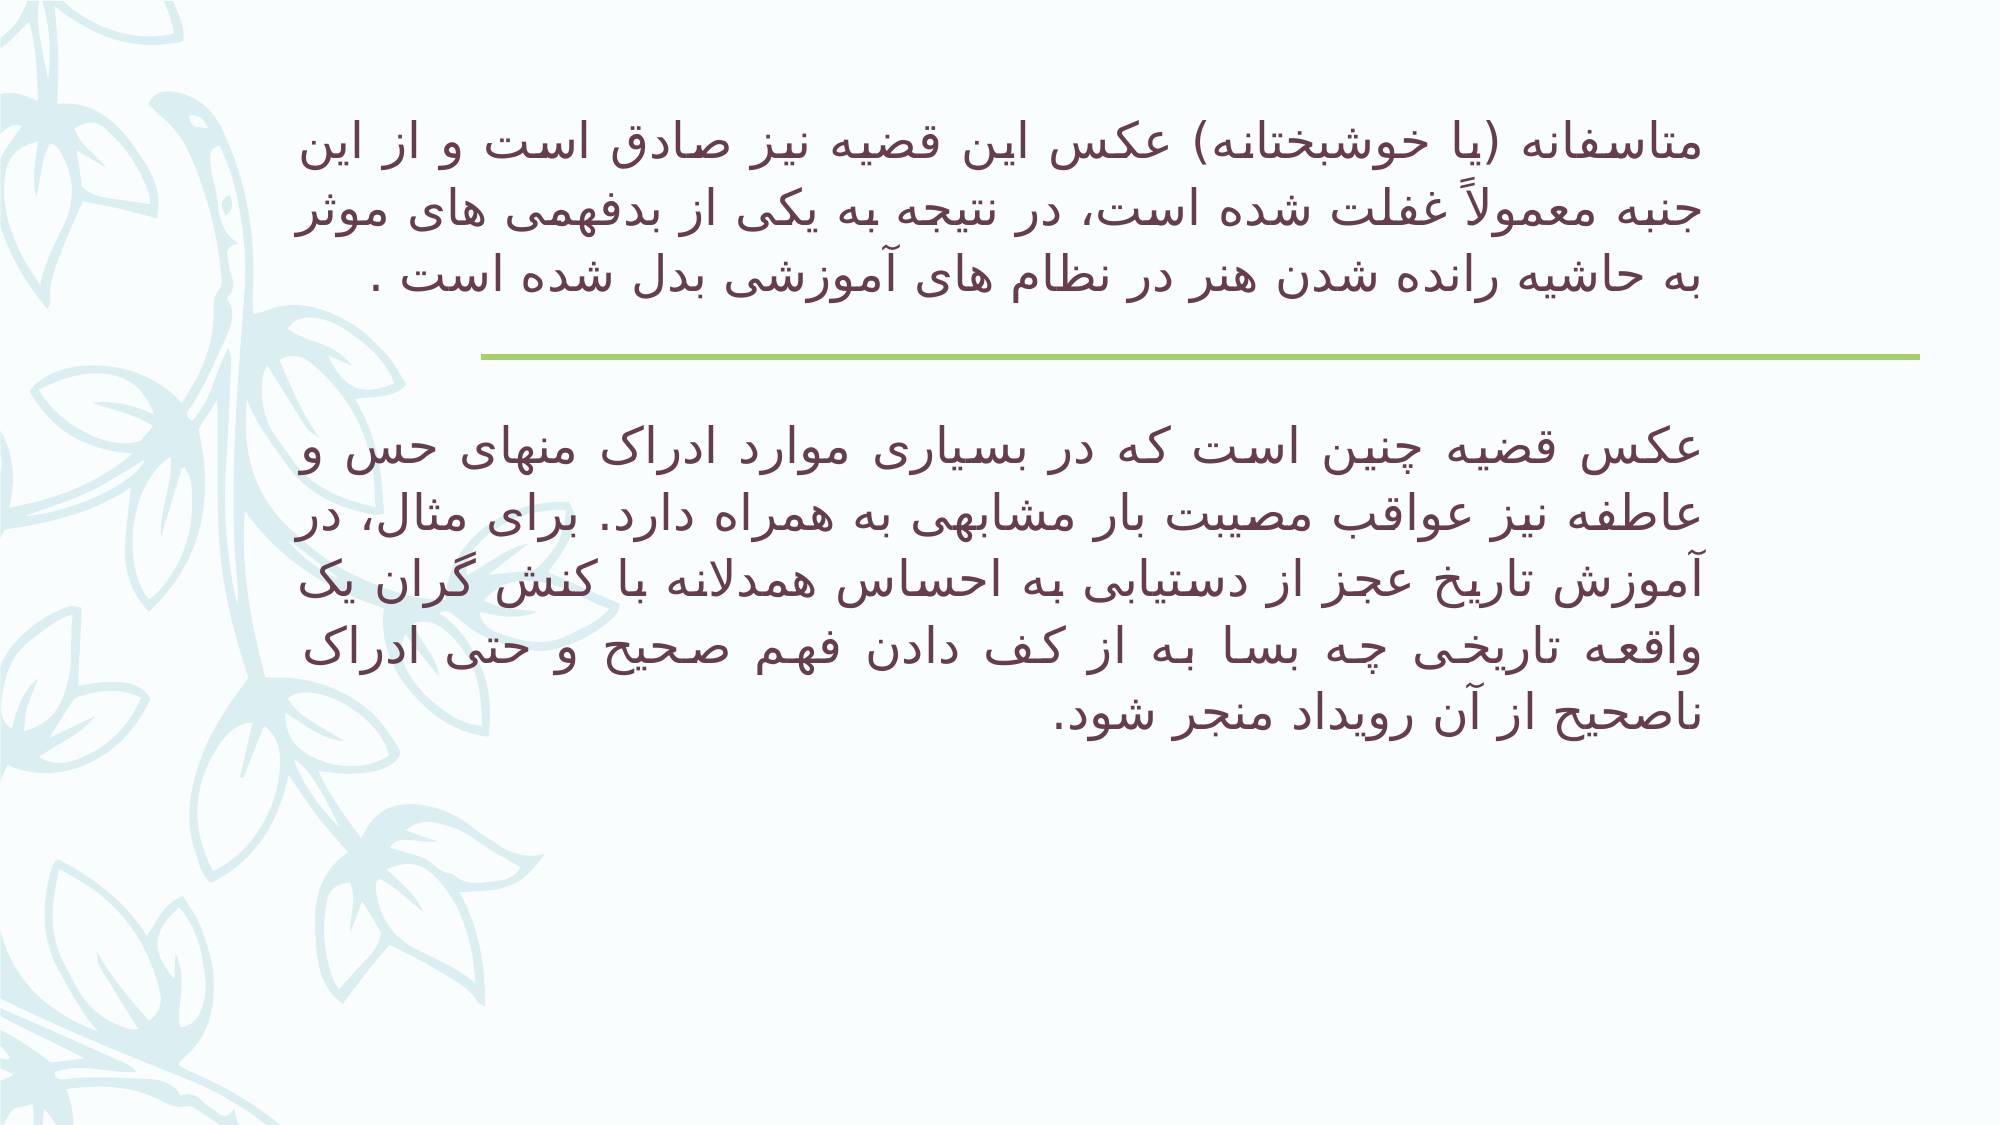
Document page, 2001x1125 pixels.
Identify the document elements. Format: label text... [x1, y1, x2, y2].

list متاسفانه (یا خوشبختانه) عکس این قضیه نیز صادق است و از این جنبه معمولاً غفلت شده است، در نتیجه به یکی از بدفهمی های موثر به حاشیه رانده شدن هنر در نظام های آموزشی بدل شده است . عکس قضیه چنین است که در بسیاری موارد ادراک منهای حس و عاطفه نیز عواقب مصیبت بار مشابهی به همراه دارد. برای مثال، در آموزش تاریخ عجز از دستیابی به احساس همدلانه با کنش گران یک واقعه تاریخی چه بسا به از کف دادن فهم صحیح و حتی ادراک ناصحیح از آن رویداد منجر شود. [280, 94, 1720, 845]
